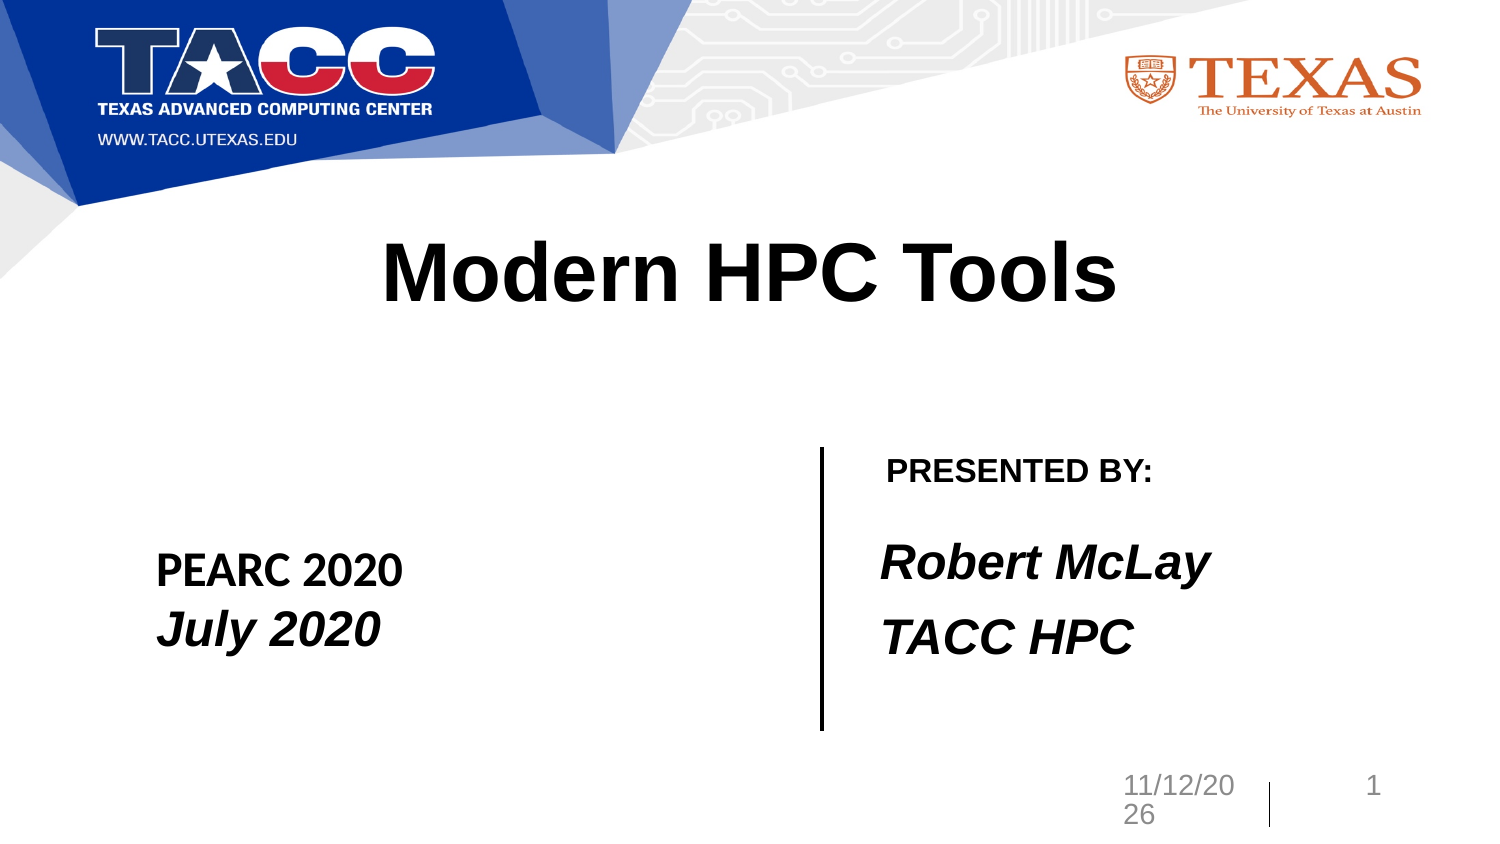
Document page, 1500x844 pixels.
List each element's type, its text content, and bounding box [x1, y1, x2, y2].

text_box Modern HPC Tools [0, 210, 1500, 326]
text_box PEARC 2020 July 2020 [141, 529, 958, 664]
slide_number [1108, 762, 1255, 807]
picture [0, 0, 1500, 210]
list Robert McLay TACC HPC [865, 529, 1442, 762]
picture [0, 326, 1500, 844]
slide_number 1 [1284, 762, 1397, 807]
